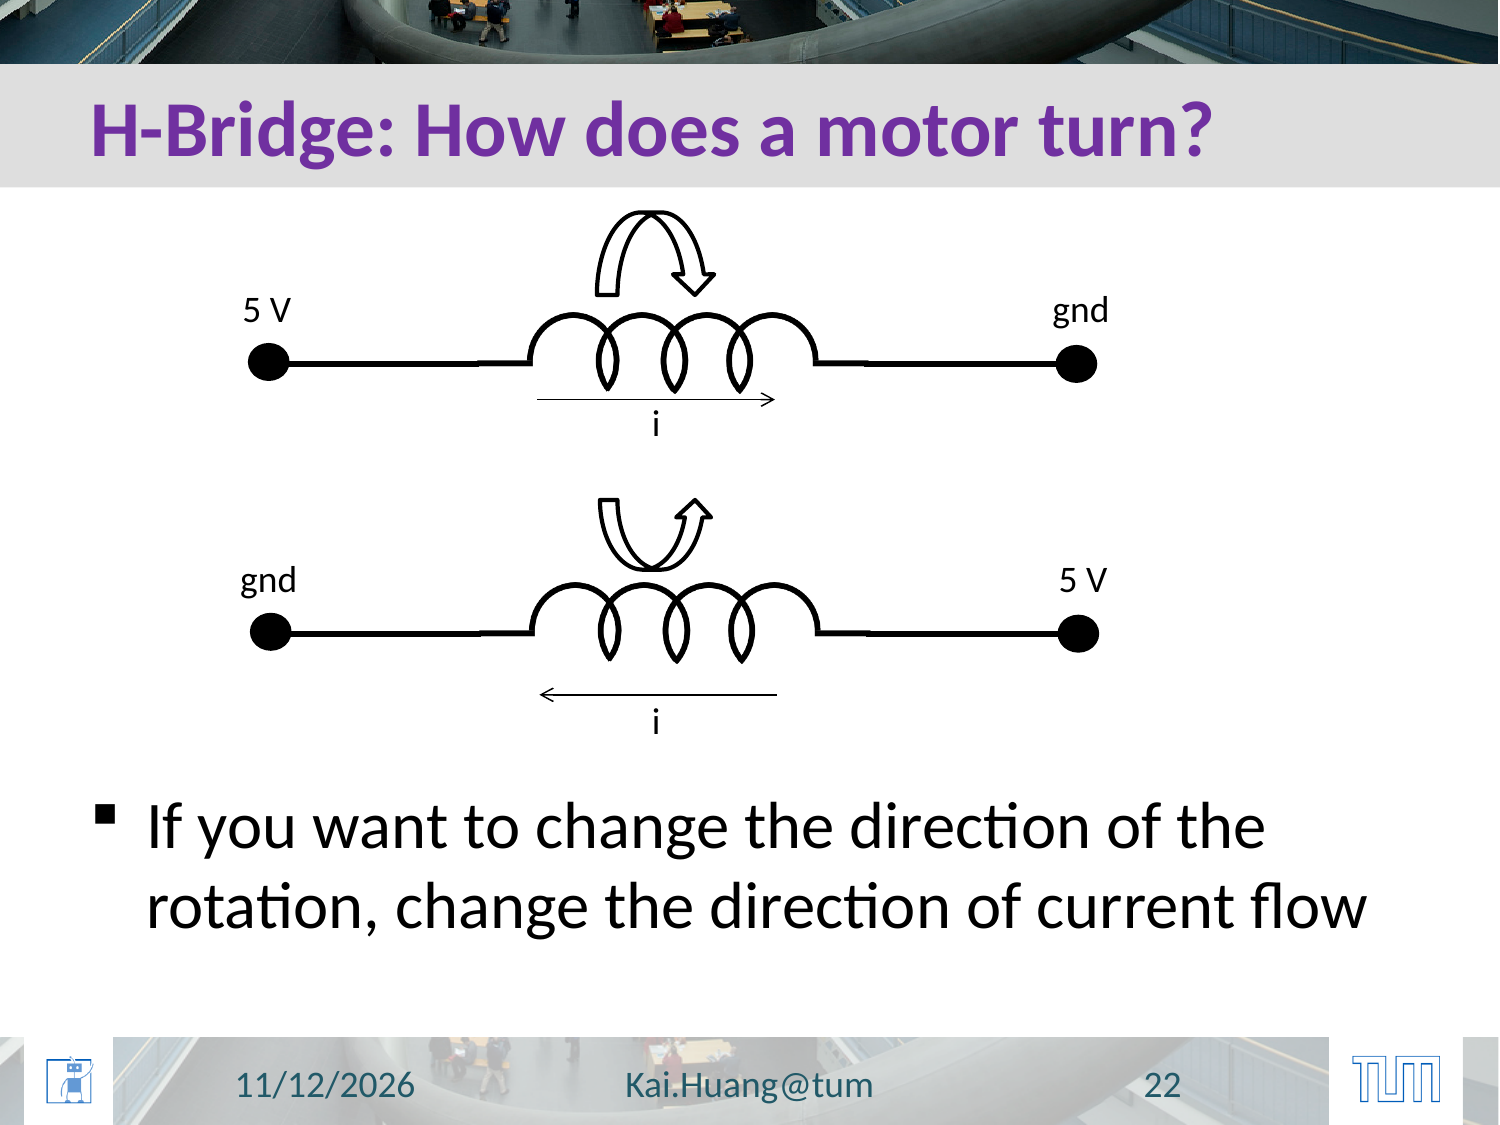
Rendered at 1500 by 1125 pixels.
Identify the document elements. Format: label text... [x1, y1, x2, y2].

text_box i [535, 680, 777, 759]
text_box gnd [960, 268, 1202, 347]
text_box [1057, 617, 1100, 653]
picture [474, 312, 871, 395]
text_box i [535, 404, 777, 461]
text_box [594, 210, 717, 298]
picture [0, 0, 1500, 64]
text_box [1055, 347, 1098, 383]
list If you want to change the direction of the rotation, change the direction of current flow [75, 774, 1425, 1025]
text_box [249, 617, 292, 651]
text_box 5 V [962, 537, 1204, 617]
slide_number 22 [1012, 1052, 1313, 1113]
text_box gnd [148, 538, 389, 617]
text_box 5 V [146, 268, 388, 347]
title H-Bridge: How does a motor turn? [75, 62, 1425, 188]
text_box [247, 347, 290, 381]
footer Kai.Huang@tum [512, 1052, 988, 1113]
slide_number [162, 1052, 488, 1113]
picture [0, 1032, 1500, 1125]
text_box [597, 497, 714, 572]
picture [476, 582, 873, 665]
